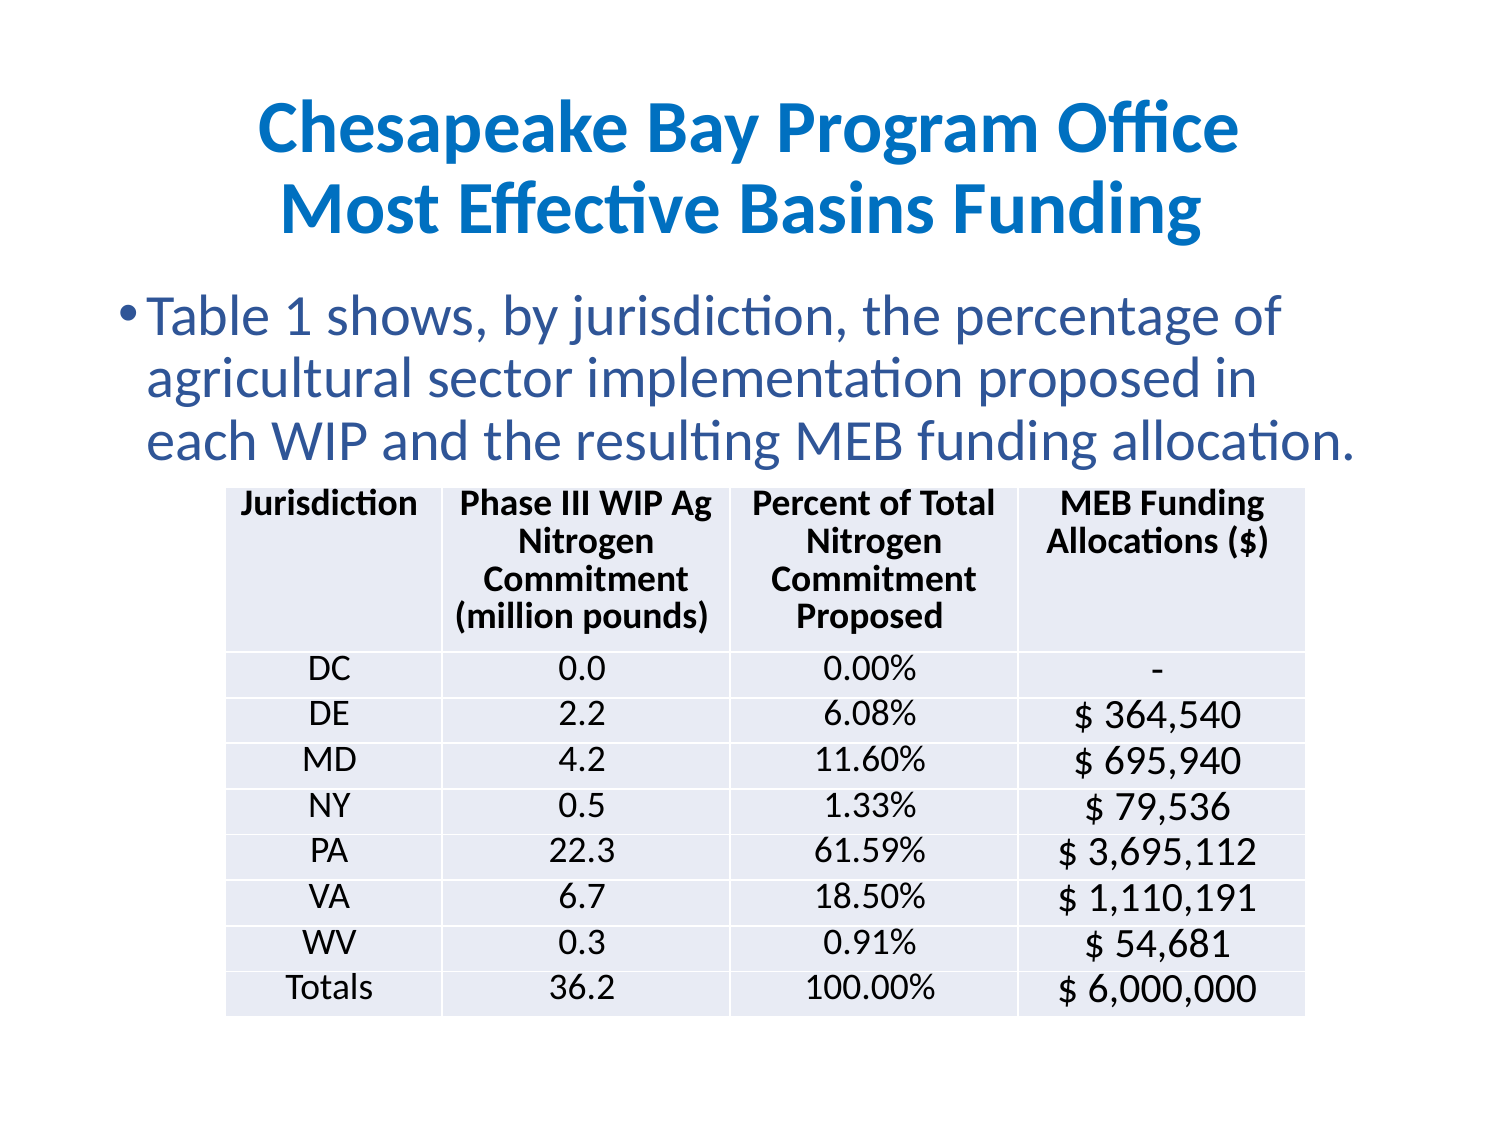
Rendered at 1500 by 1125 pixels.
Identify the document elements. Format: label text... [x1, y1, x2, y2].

table_cell Totals [226, 972, 441, 1016]
table_header MEB Funding Allocations ($) [1019, 488, 1305, 651]
table_cell 2.2 [443, 699, 729, 742]
table_cell 0.91% [731, 927, 1017, 971]
table_cell 100.00% [731, 972, 1017, 1016]
table_cell 6.7 [443, 881, 729, 925]
table_cell $ 3,695,112 [1019, 835, 1305, 879]
table_cell 4.2 [443, 744, 729, 788]
table_cell 0.3 [443, 927, 729, 971]
table_cell 1.33% [731, 790, 1017, 834]
table_cell 0.00% [731, 653, 1017, 697]
table_cell MD [226, 744, 441, 788]
table_cell VA [226, 881, 441, 925]
table_cell NY [226, 790, 441, 834]
table_cell $ 364,540 [1019, 699, 1305, 742]
table_cell 36.2 [443, 972, 729, 1016]
table_cell $ 6,000,000 [1019, 972, 1305, 1016]
table_cell $ 79,536 [1019, 790, 1305, 834]
table_cell DE [226, 699, 441, 742]
table_cell 61.59% [731, 835, 1017, 879]
table_header Percent of Total Nitrogen Commitment Proposed [731, 488, 1017, 651]
list Table 1 shows, by jurisdiction, the percentage of agricultural sector implementation proposed in each WIP and the resulting MEB funding allocation. [103, 277, 1397, 1014]
table_cell - [1019, 653, 1305, 697]
table_cell 22.3 [443, 835, 729, 879]
title Chesapeake Bay Program Office Most Effective Basins Funding [103, 59, 1397, 277]
table_cell $ 54,681 [1019, 927, 1305, 971]
table_cell $ 695,940 [1019, 744, 1305, 788]
table_cell WV [226, 927, 441, 971]
table_header Jurisdiction [226, 488, 441, 651]
table_cell PA [226, 835, 441, 879]
table_cell 6.08% [731, 699, 1017, 742]
table_cell 0.0 [443, 653, 729, 697]
table_cell 18.50% [731, 881, 1017, 925]
table_cell $ 1,110,191 [1019, 881, 1305, 925]
table_cell DC [226, 653, 441, 697]
table_cell 0.5 [443, 790, 729, 834]
table_header Phase III WIP Ag Nitrogen Commitment (million pounds) [443, 488, 729, 651]
table_cell 11.60% [731, 744, 1017, 788]
